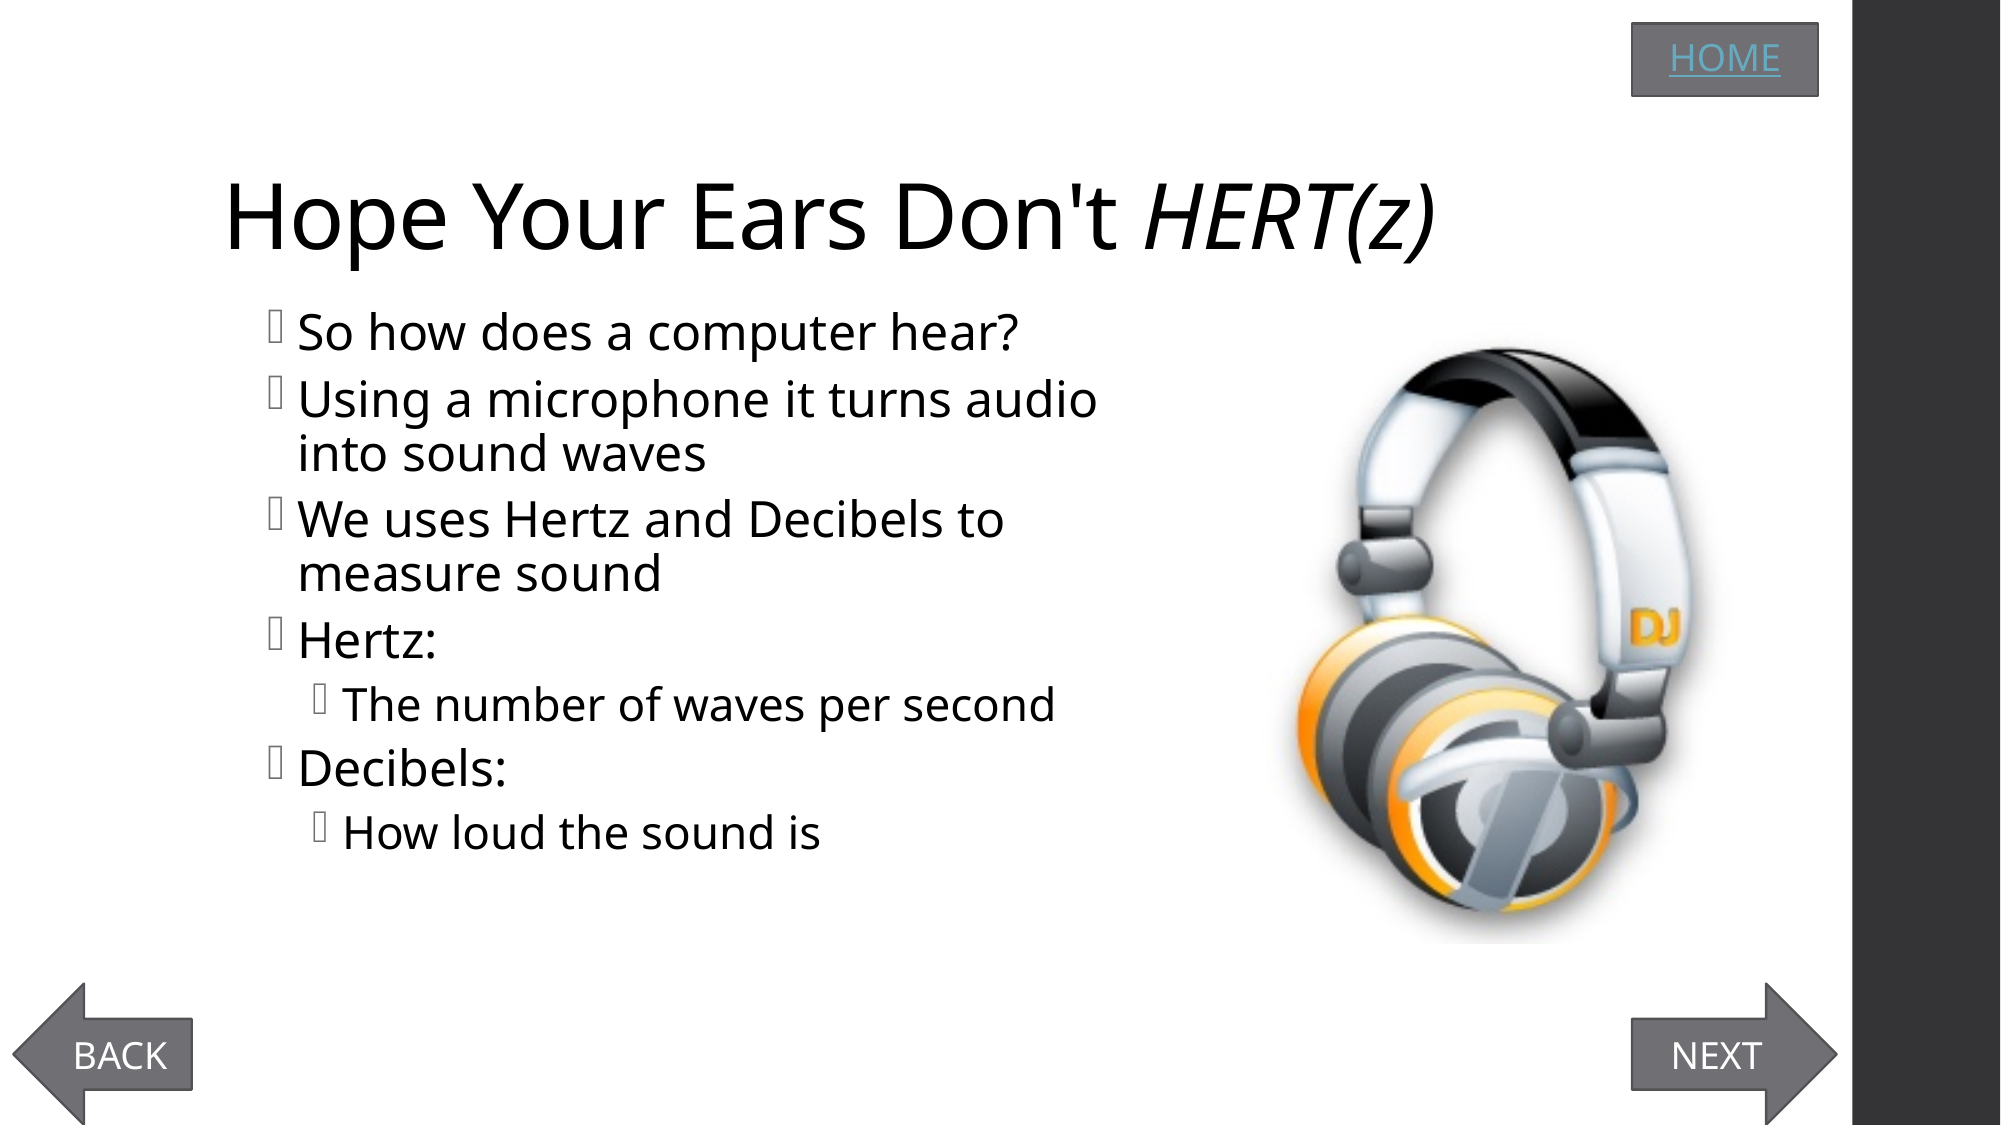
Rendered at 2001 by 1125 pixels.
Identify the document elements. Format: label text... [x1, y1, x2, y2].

list So how does a computer hear? Using a microphone it turns audio into sound waves We uses Hertz and Decibels to measure sound Hertz: The number of waves per second Decibels: How loud the sound is [207, 299, 1179, 1014]
picture [1188, 321, 1829, 944]
title Hope Your Ears Don't HERT(z) [206, 60, 1797, 278]
text_box HOME [1631, 22, 1819, 97]
text_box BACK [12, 982, 193, 1125]
text_box NEXT [1630, 982, 1838, 1125]
